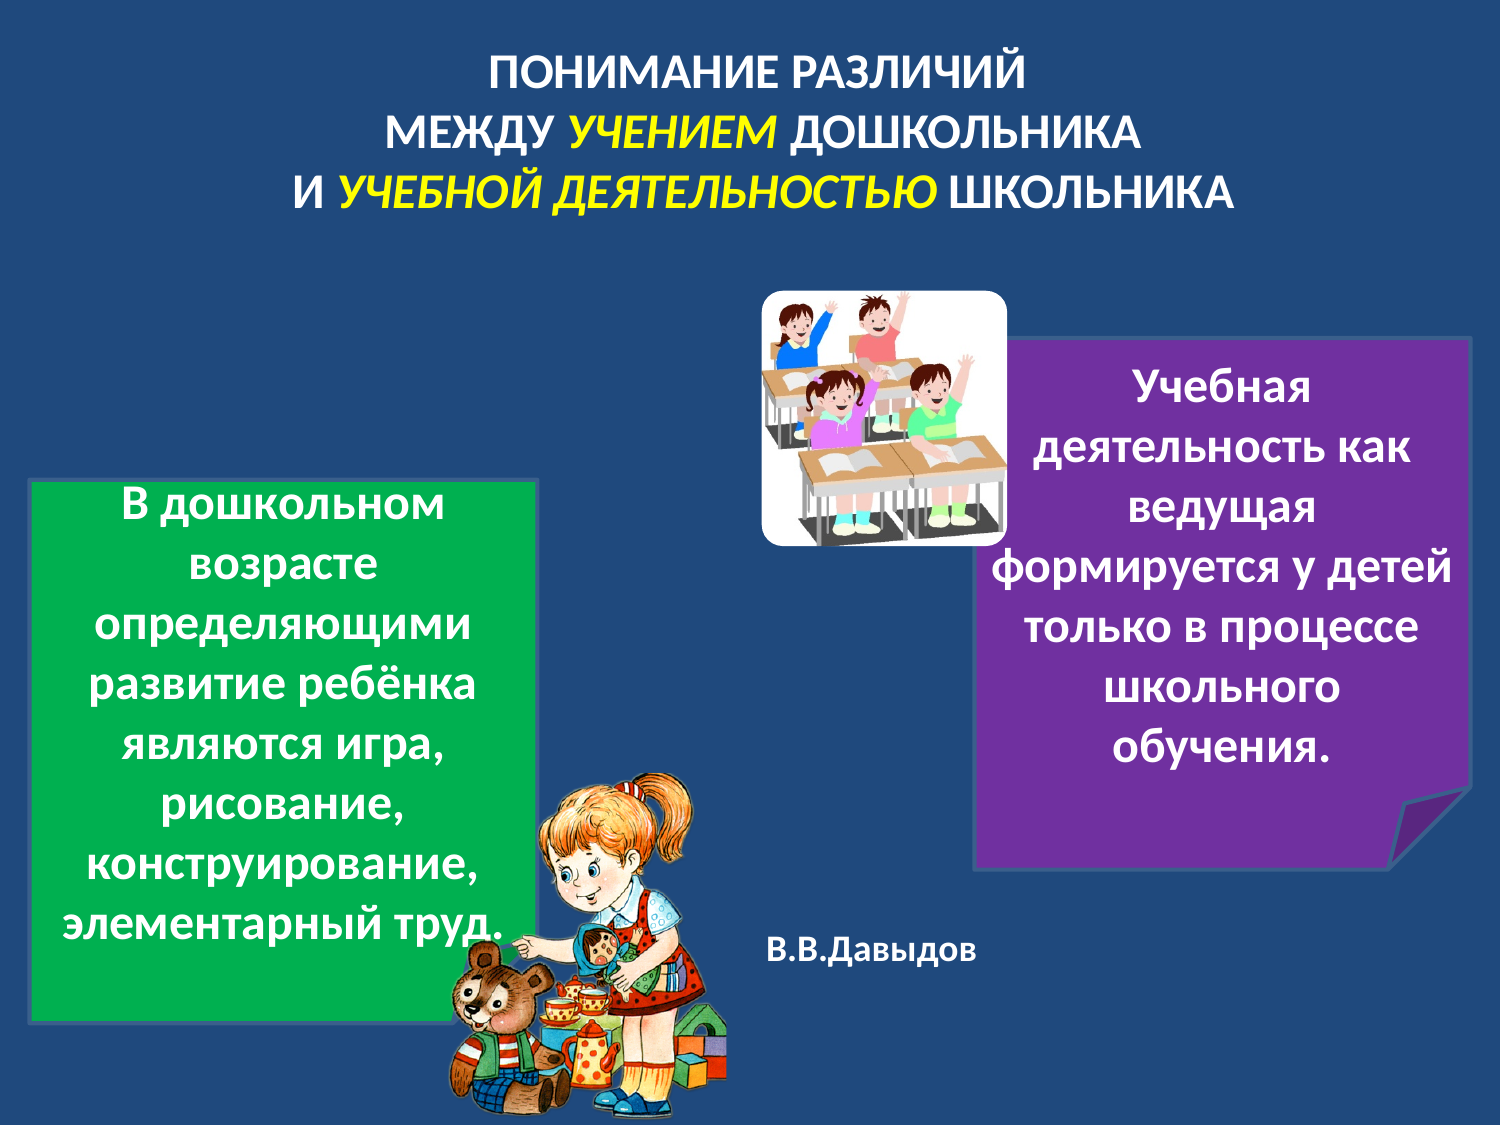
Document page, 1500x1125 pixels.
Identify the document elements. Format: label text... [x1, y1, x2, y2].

text_box ПОНИМАНИЕ РАЗЛИЧИЙ МЕЖДУ УЧЕНИЕМ ДОШКОЛЬНИКА И УЧЕБНОЙ ДЕЯТЕЛЬНОСТЬЮ ШКОЛЬНИКА [277, 30, 1250, 226]
picture [761, 290, 1008, 547]
text_box В.В.Давыдов [751, 916, 993, 977]
text_box Учебная деятельность как ведущая формируется у детей только в процессе школьного обучения. [972, 335, 1473, 872]
text_box В дошкольном возрасте определяющими развитие ребёнка являются игра, рисование, конструирование, элементарный труд. [27, 477, 540, 1026]
picture [442, 773, 727, 1125]
